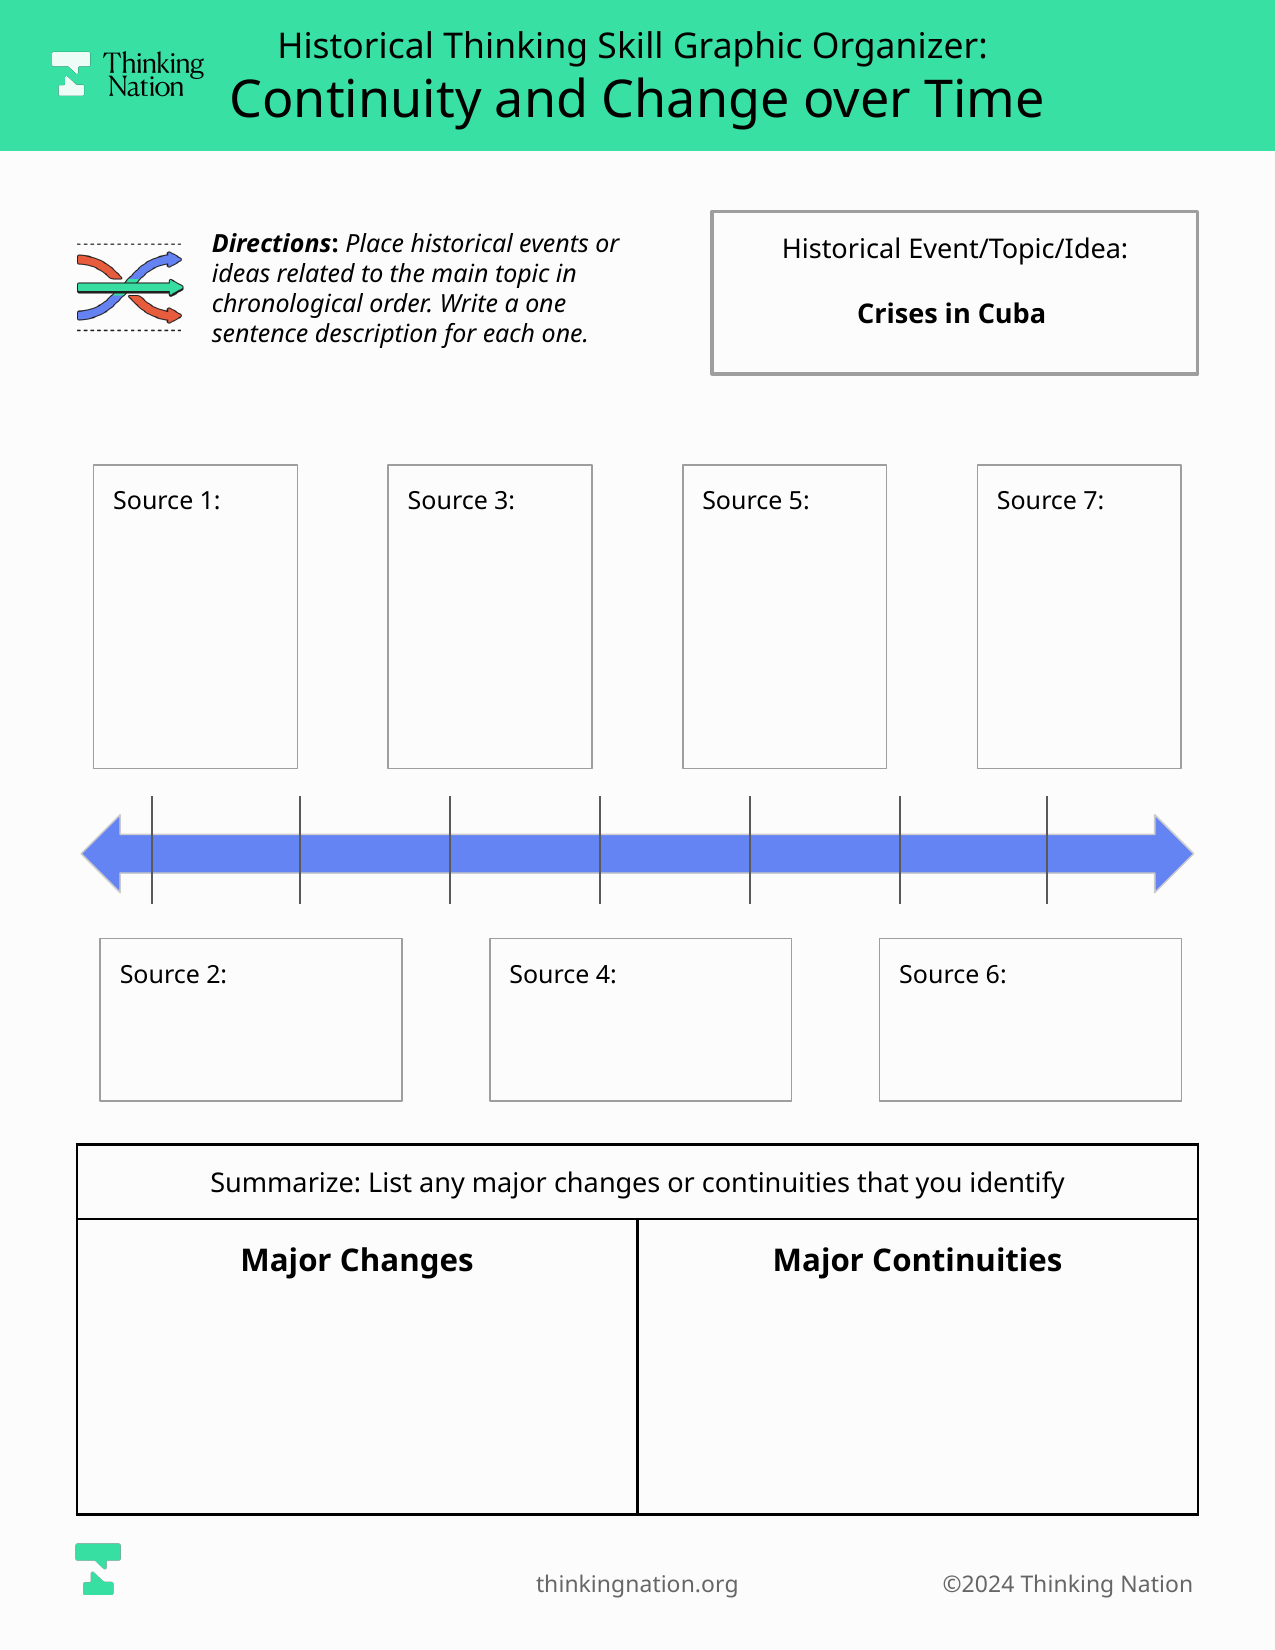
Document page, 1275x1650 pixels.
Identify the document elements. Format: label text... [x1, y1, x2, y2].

table_header Summarize: List any major changes or continuities that you identify [78, 1146, 1197, 1218]
text_box Directions: Place historical events or ideas related to the main topic in chronological order. Write a one sentence description for each one. [192, 206, 662, 369]
text_box Source 5: [682, 464, 887, 769]
text_box Source 3: [388, 464, 593, 769]
text_box Historical Event/Topic/Idea: Crises in Cuba [711, 211, 1198, 374]
text_box [604, 834, 745, 874]
picture [62, 1533, 134, 1605]
picture [62, 219, 198, 355]
text_box [81, 814, 147, 893]
text_box Source 7: [977, 464, 1182, 769]
text_box thinkingnation.org [486, 1553, 789, 1605]
text_box [157, 834, 295, 874]
text_box [1051, 814, 1194, 893]
text_box Source 2: [100, 938, 402, 1102]
text_box [304, 834, 445, 874]
text_box Source 6: [879, 938, 1182, 1102]
text_box [904, 834, 1042, 874]
picture [35, 37, 210, 110]
text_box Source 4: [489, 938, 792, 1102]
text_box [754, 834, 895, 874]
table_cell Major Continuities [639, 1220, 1197, 1513]
text_box Historical Thinking Skill Graphic Organizer: Continuity and Change over Time [0, 0, 1275, 151]
text_box Source 1: [93, 464, 298, 769]
text_box [454, 834, 595, 874]
text_box ©2024 Thinking Nation [907, 1553, 1210, 1605]
table_cell Major Changes [78, 1220, 636, 1513]
